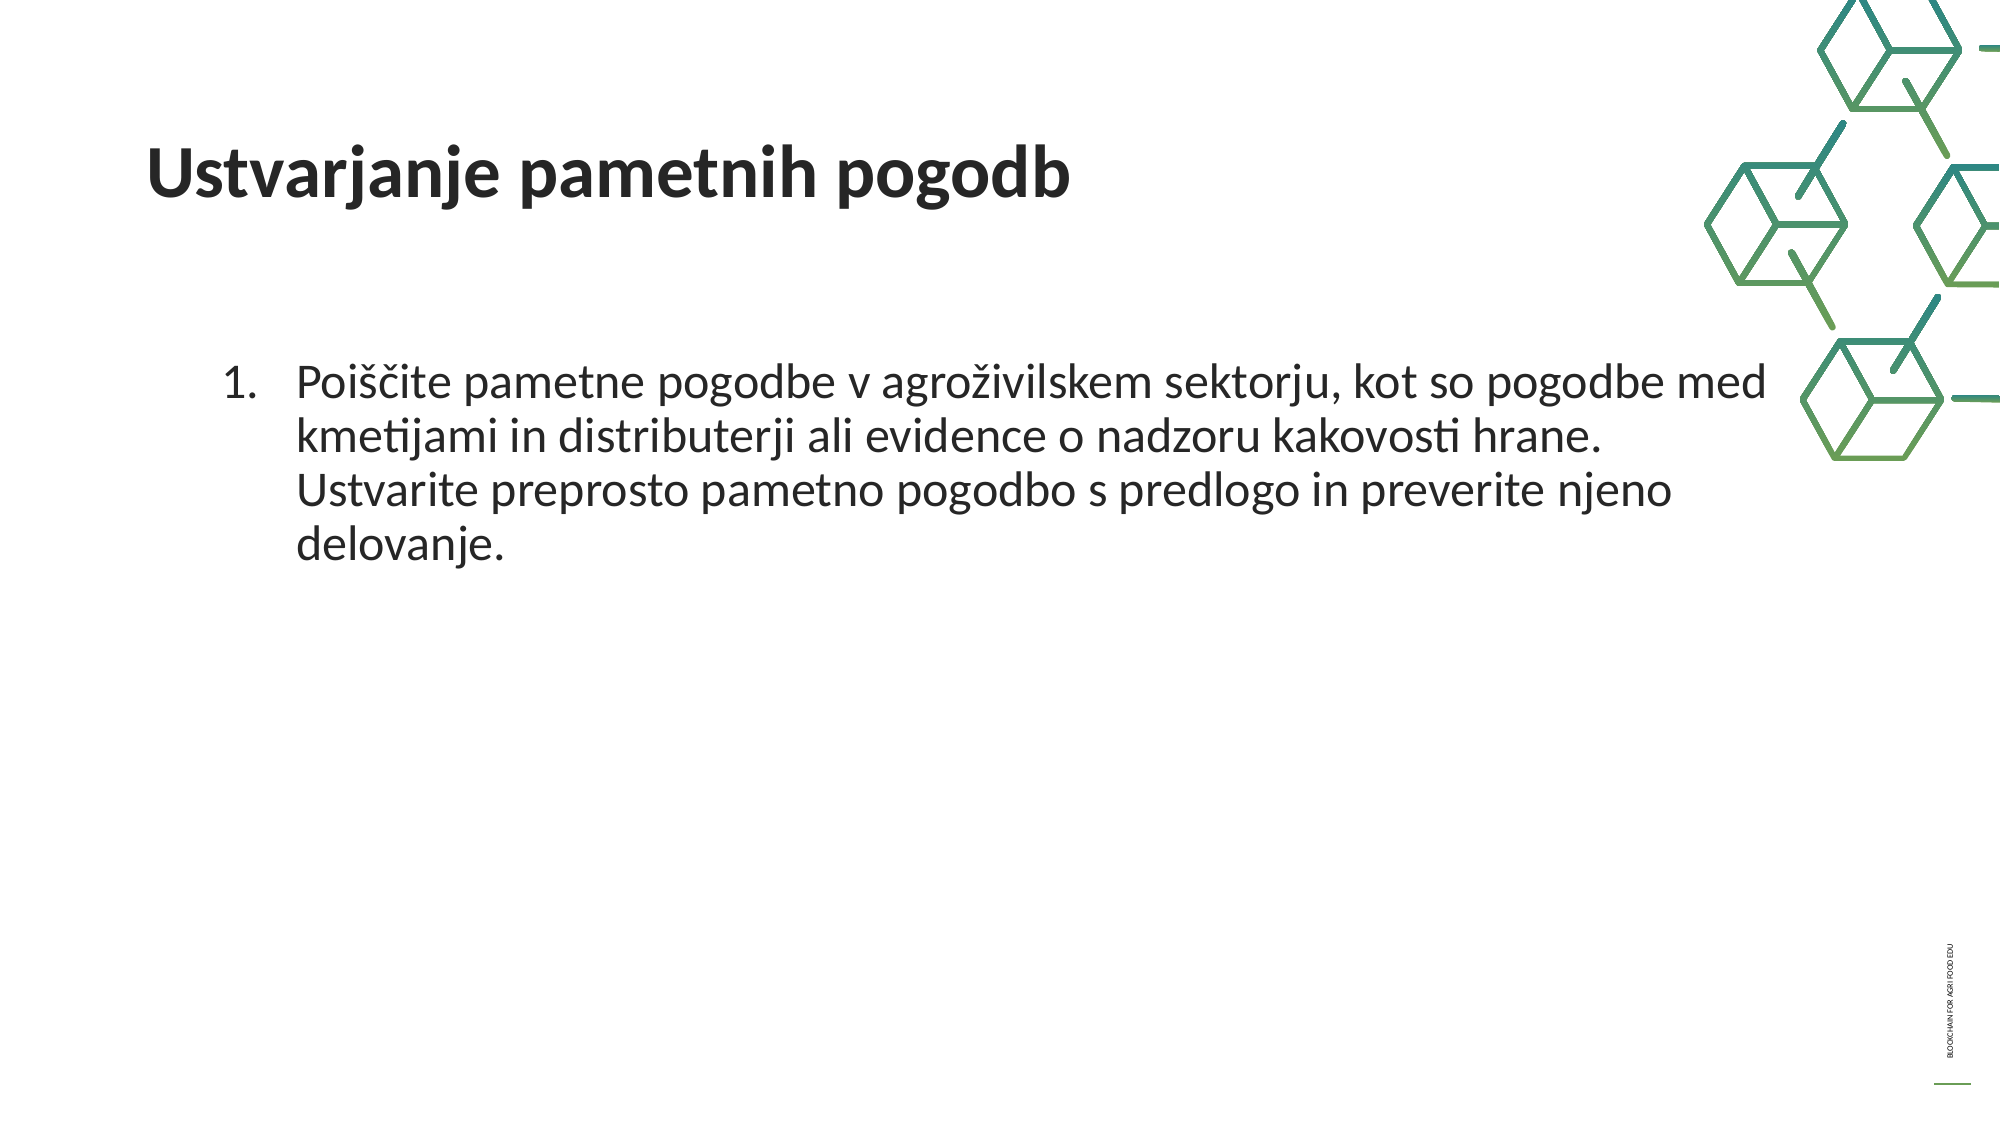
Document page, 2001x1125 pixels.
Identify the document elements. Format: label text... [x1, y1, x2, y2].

list Poiščite pametne pogodbe v agroživilskem sektorju, kot so pogodbe med kmetijami in distributerji ali evidence o nadzoru kakovosti hrane. Ustvarite preprosto pametno pogodbo s predlogo in preverite njeno delovanje. [130, 348, 1869, 1035]
list Ustvarjanje pametnih pogodb [130, 124, 1698, 337]
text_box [1703, 0, 2000, 462]
